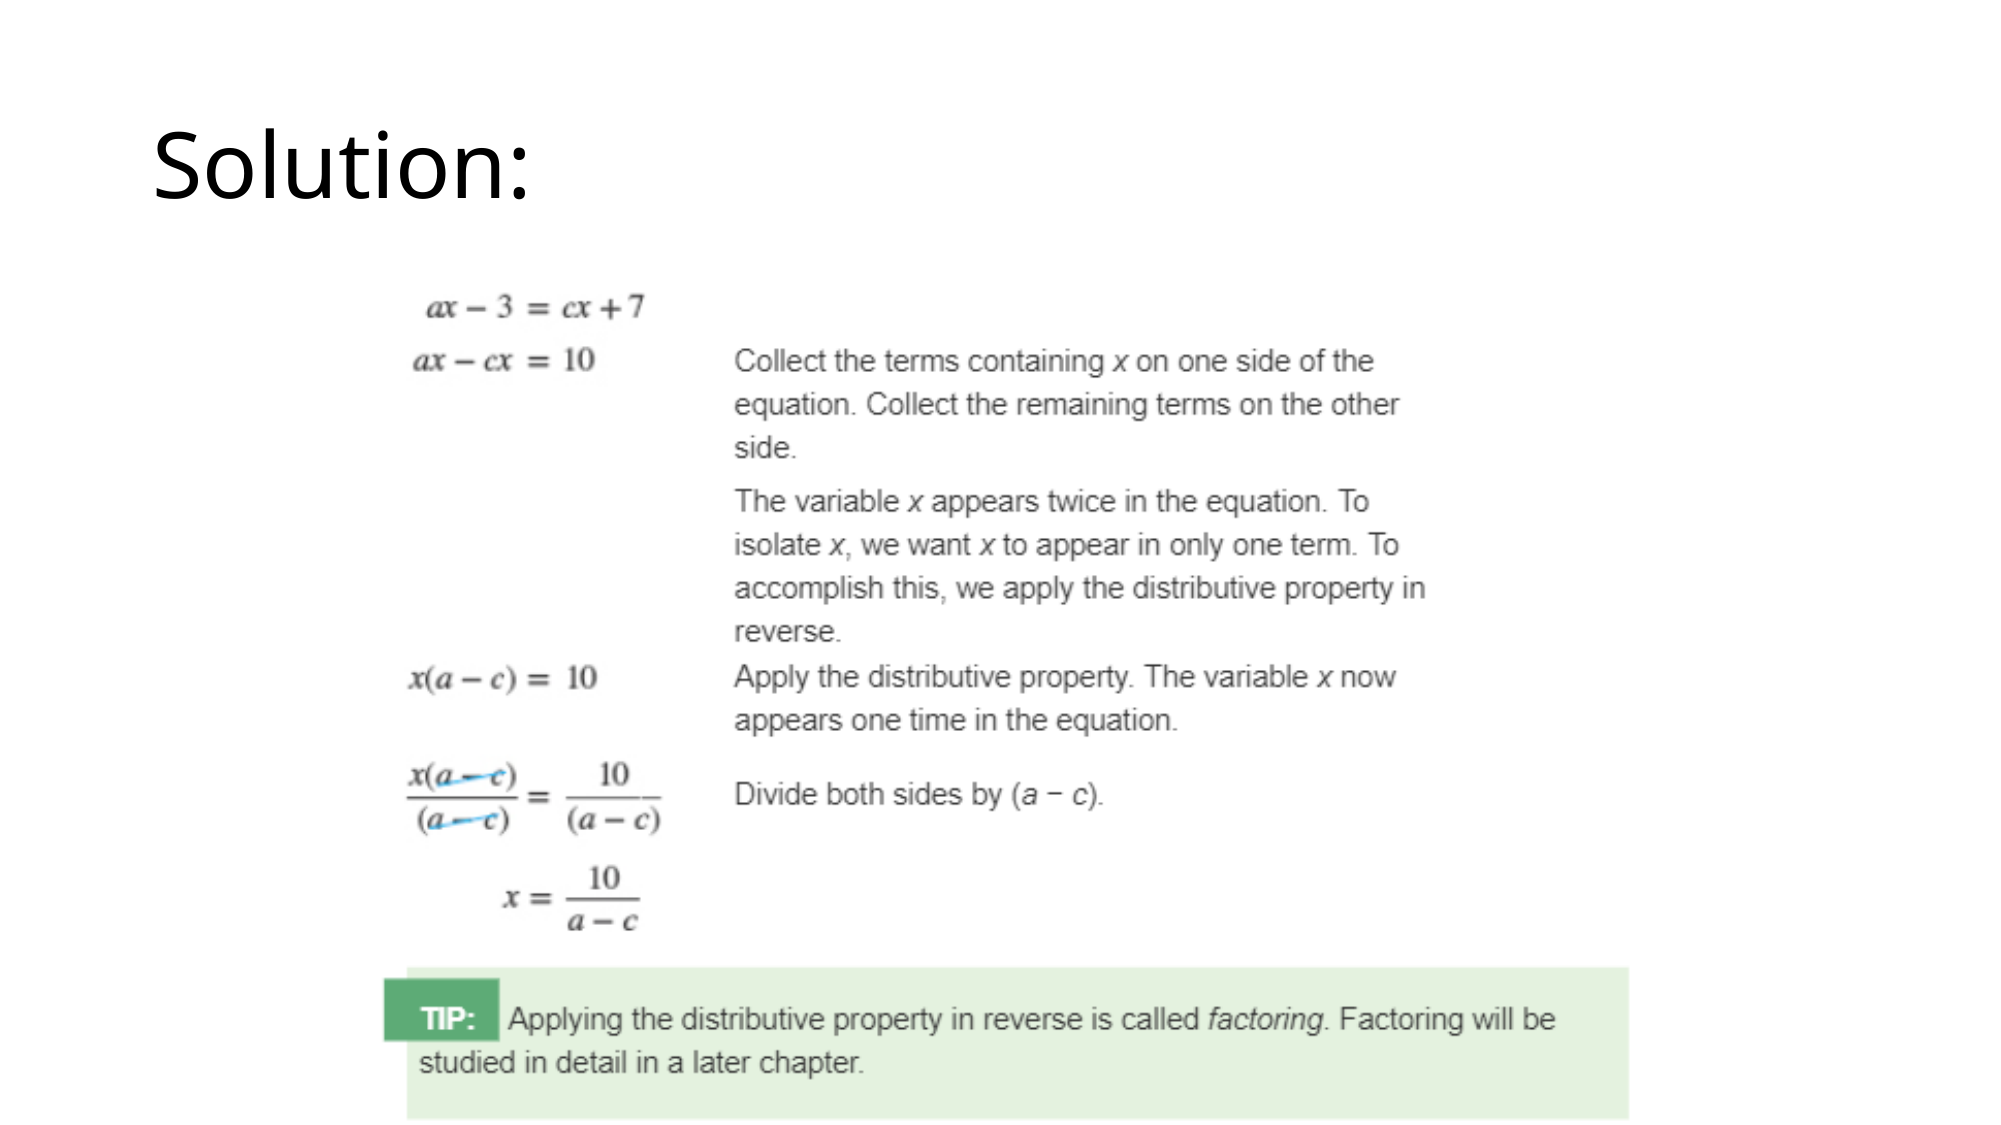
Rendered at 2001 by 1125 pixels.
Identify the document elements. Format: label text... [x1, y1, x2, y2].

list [360, 277, 1640, 1125]
title Solution: [137, 59, 1863, 278]
